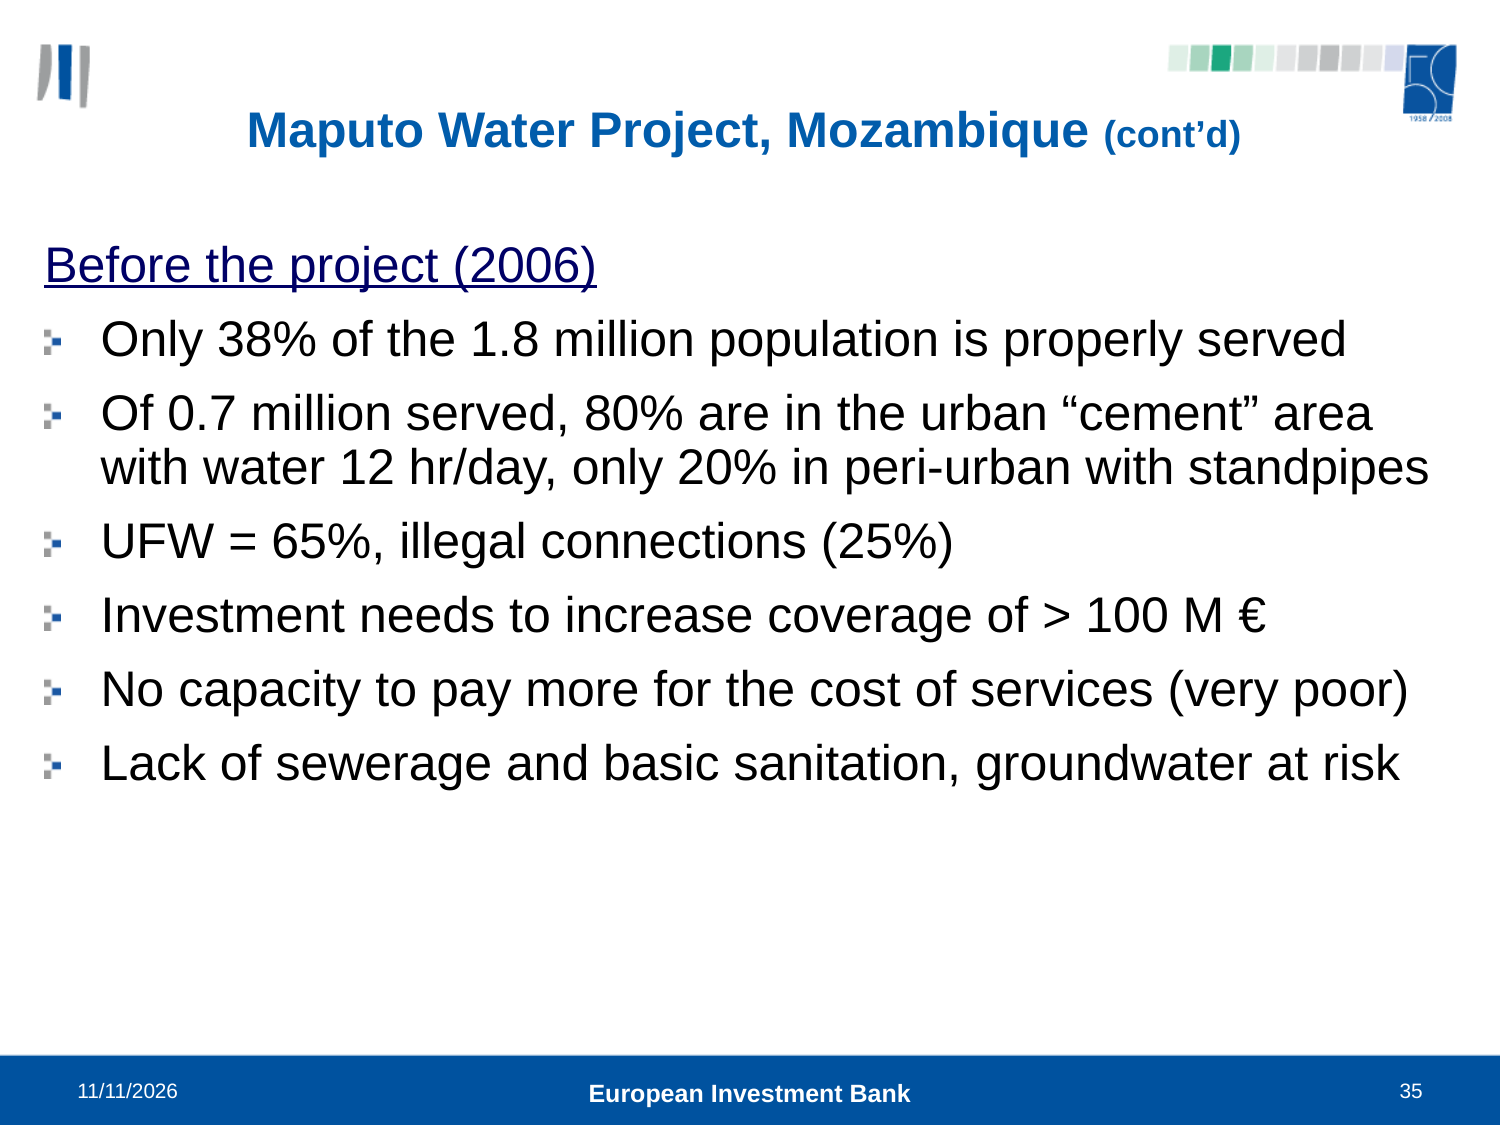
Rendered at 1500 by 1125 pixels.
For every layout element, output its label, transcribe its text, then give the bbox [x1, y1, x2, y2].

title Maputo Water Project, Mozambique (cont’d) [29, 89, 1460, 209]
slide_number 35 [1274, 1070, 1438, 1125]
picture [0, 0, 1500, 1125]
list Before the project (2006) Only 38% of the 1.8 million population is properly served Of 0.7 million served, 80% are in the urban “cement” area with water 12 hr/day, only 20% in peri-urban with standpipes UFW = 65%, illegal connections (25%) Investment needs to increase coverage of > 100 M € No capacity to pay more for the cost of services (very poor) Lack of sewerage and basic sanitation, groundwater at risk [29, 231, 1460, 987]
footer European Investment Bank [229, 1070, 1271, 1125]
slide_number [62, 1070, 226, 1125]
